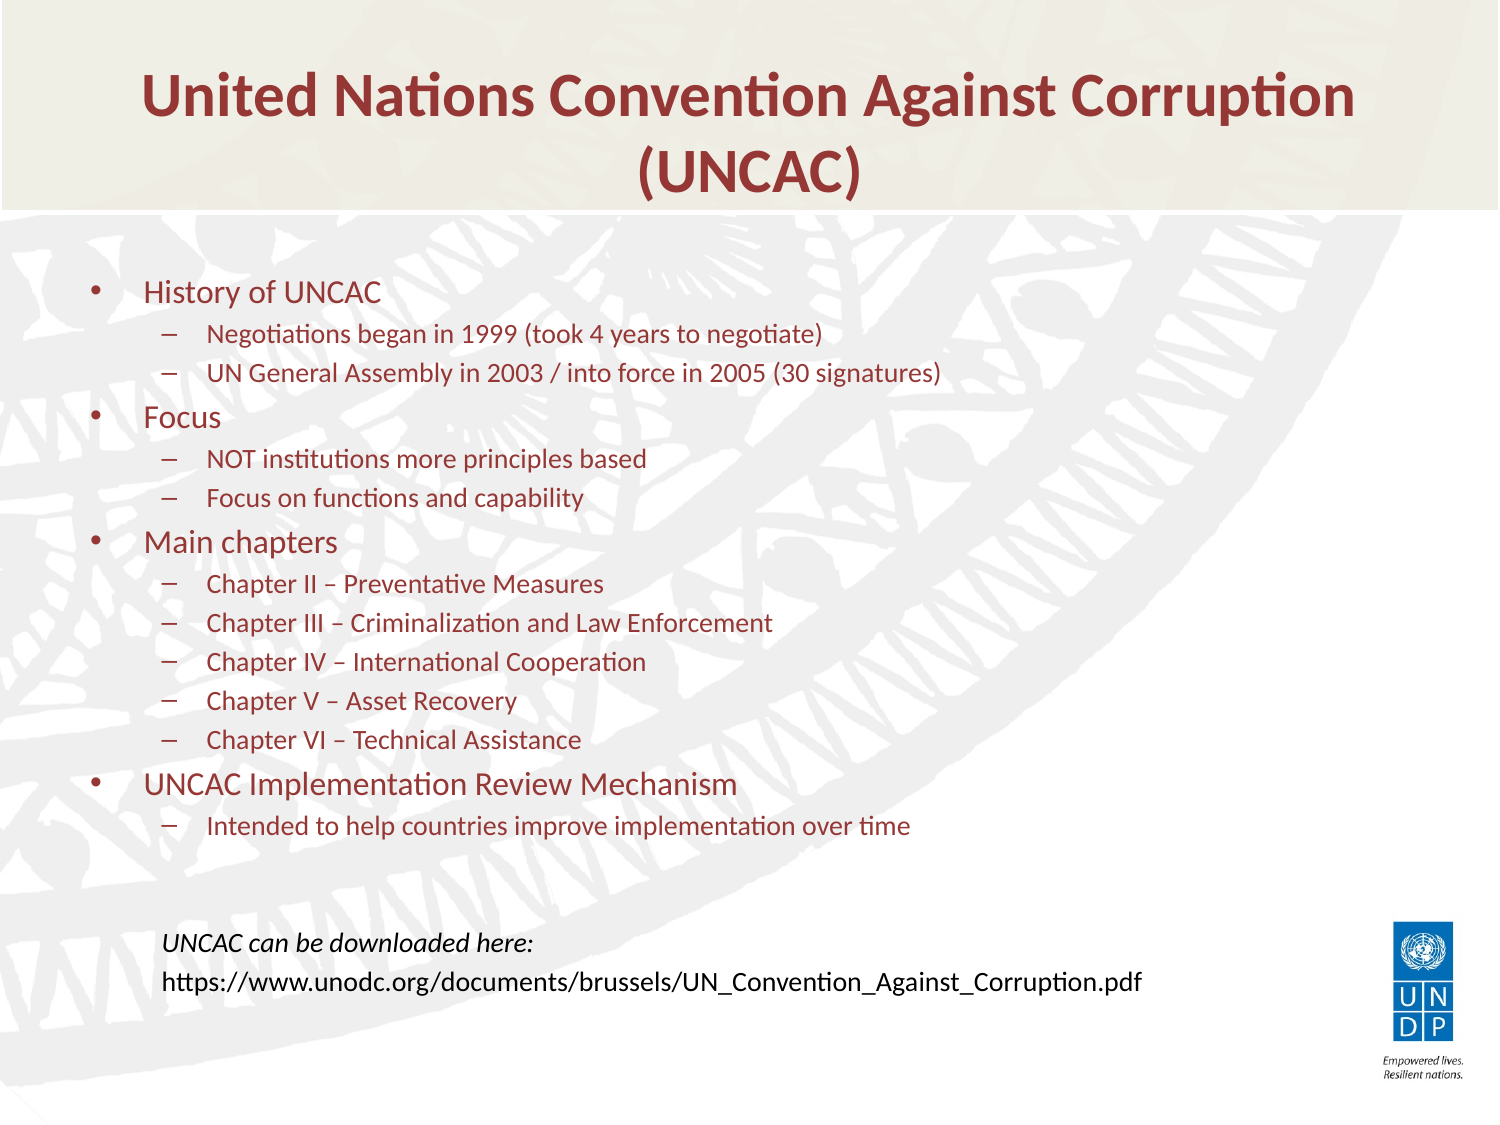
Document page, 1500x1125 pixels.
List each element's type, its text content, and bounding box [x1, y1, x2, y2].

title United Nations Convention Against Corruption (UNCAC) [75, 45, 1425, 213]
picture [1374, 912, 1472, 1088]
list History of UNCAC Negotiations began in 1999 (took 4 years to negotiate) UN General Assembly in 2003 / into force in 2005 (30 signatures) Focus NOT institutions more principles based Focus on functions and capability Main chapters Chapter II – Preventative Measures Chapter III – Criminalization and Law Enforcement Chapter IV – International Cooperation Chapter V – Asset Recovery Chapter VI – Technical Assistance UNCAC Implementation Review Mechanism Intended to help countries improve implementation over time UNCAC can be downloaded here: https://www.unodc.org/documents/brussels/UN_Convention_Against_Corruption.pdf [75, 262, 1425, 1005]
